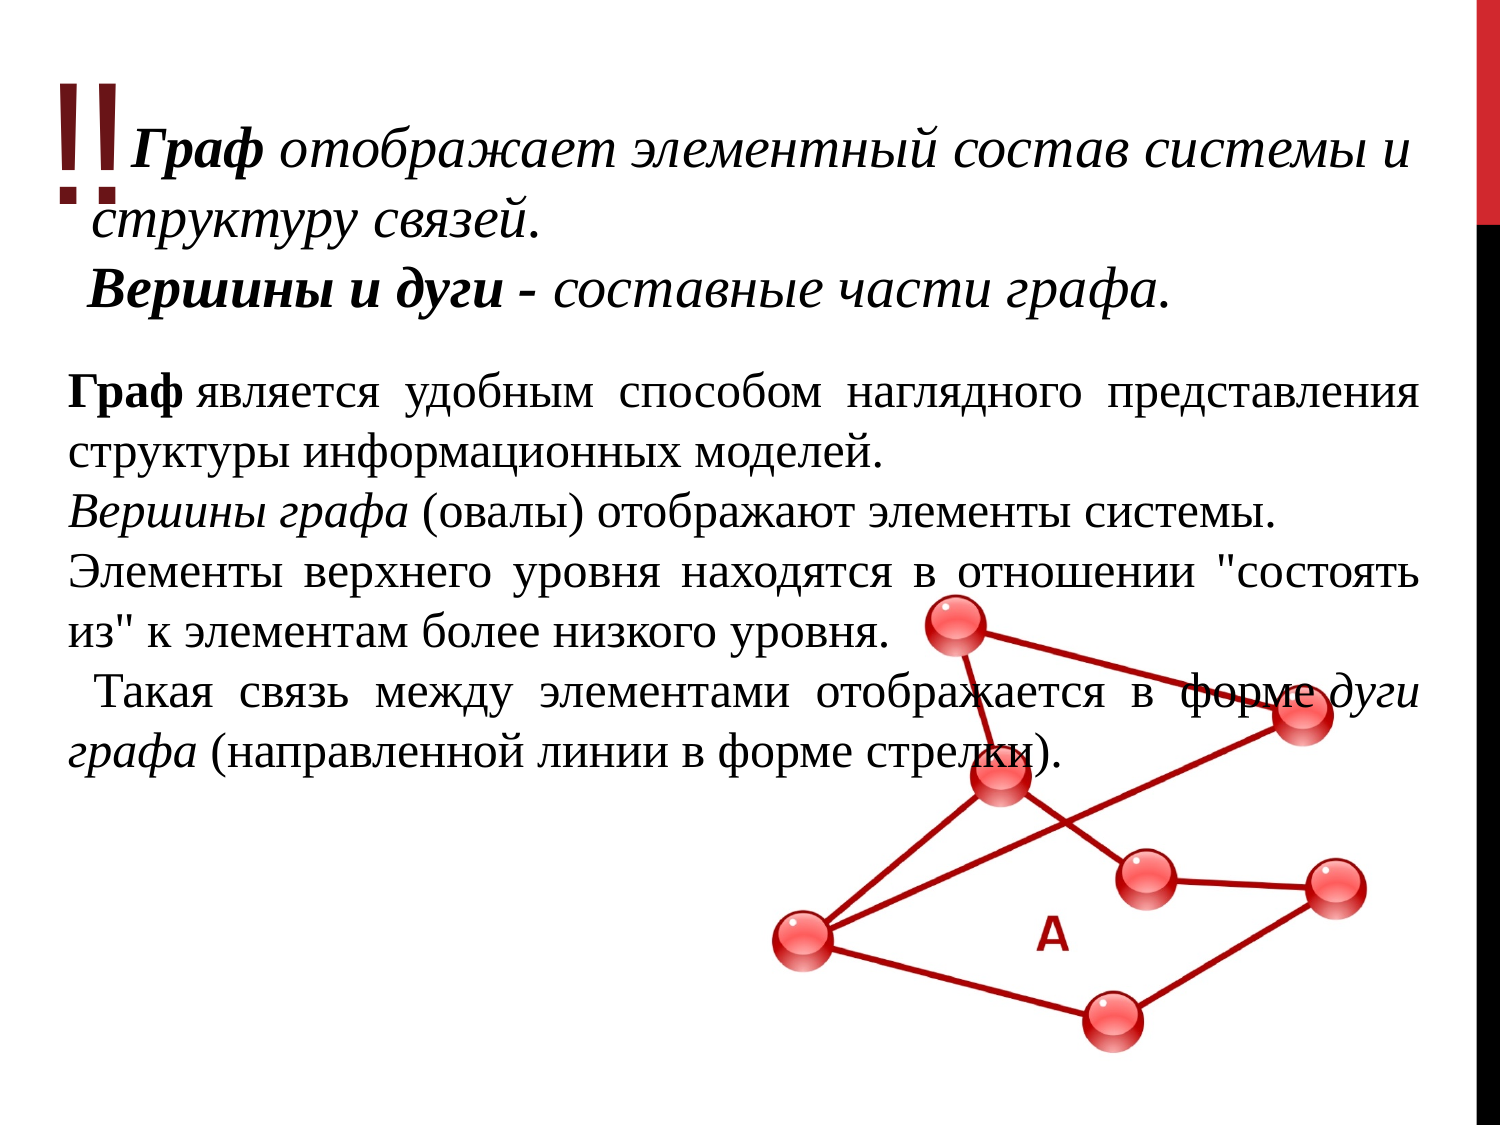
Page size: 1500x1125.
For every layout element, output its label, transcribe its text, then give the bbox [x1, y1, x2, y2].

text_box Граф является удобным способом наглядного представления структуры информационных моделей. Вершины графа (овалы) отображают элементы системы. Элементы верхнего уровня находятся в отношении "состоять из" к элементам более низкого уровня. Такая связь между элементами отображается в форме дуги графа (направленной линии в форме стрелки). [53, 349, 1436, 785]
text_box Граф отображает элементный состав системы и структуру связей. Вершины и дуги - составные части графа. [29, 101, 1471, 326]
picture [749, 568, 1407, 1090]
